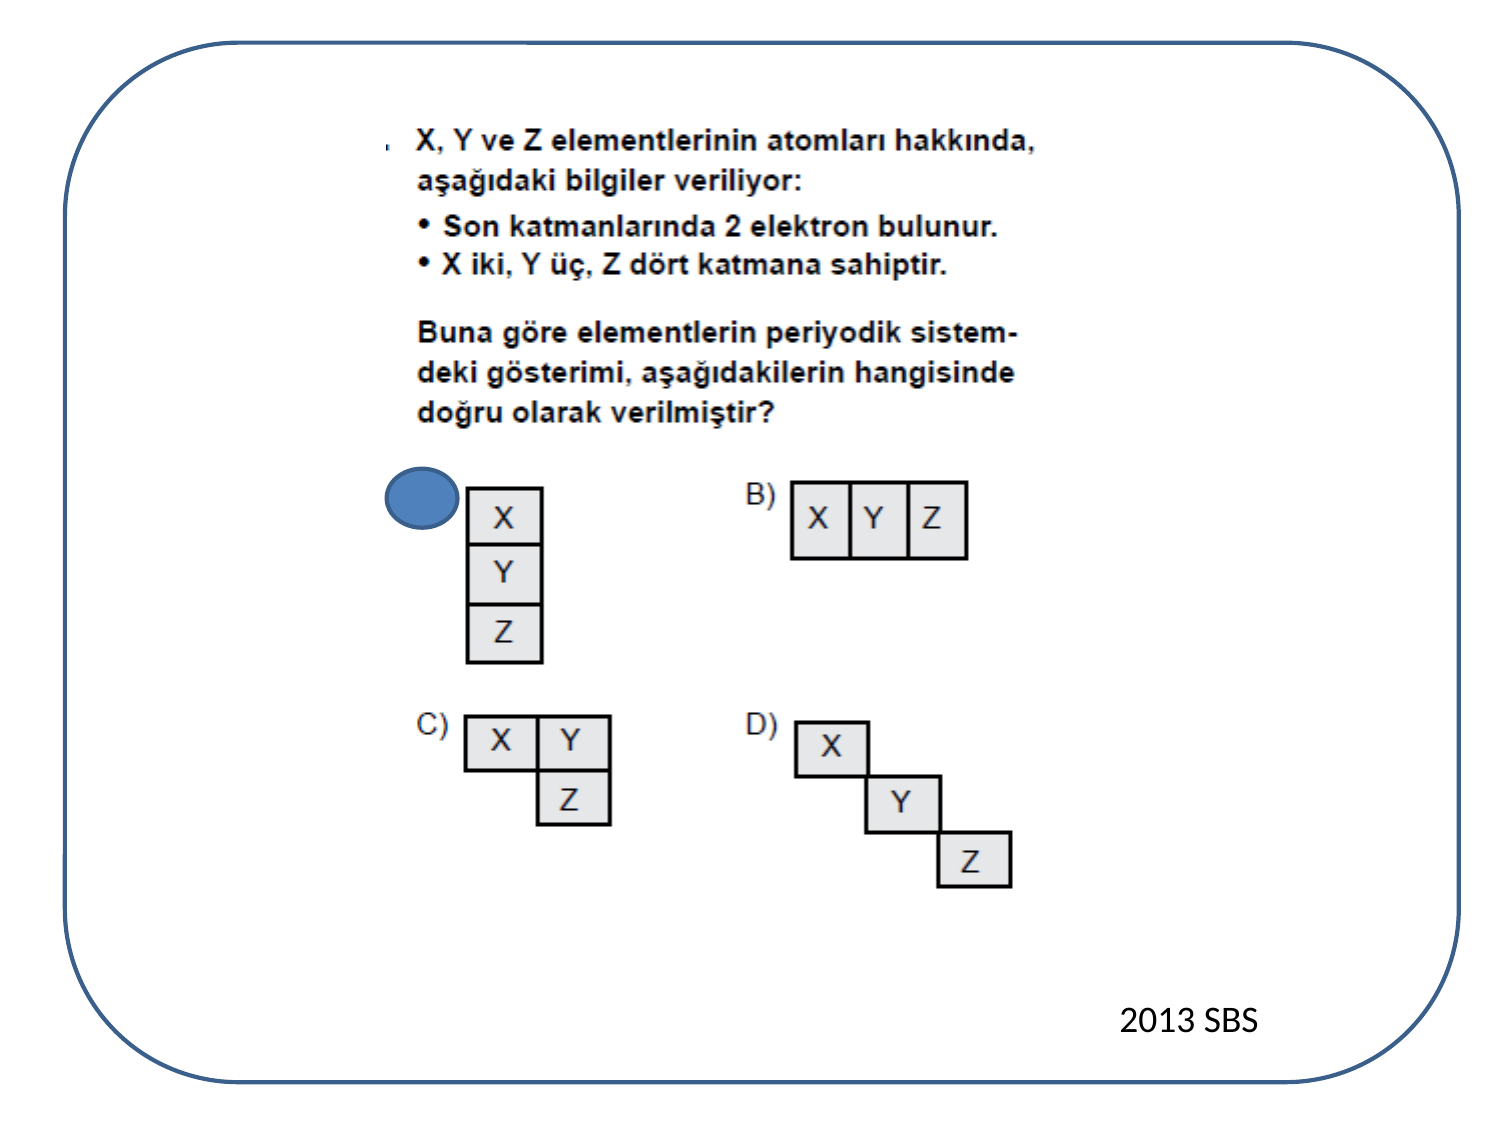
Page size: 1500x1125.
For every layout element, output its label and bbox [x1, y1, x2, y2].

picture [386, 105, 1057, 912]
text_box [62, 40, 1461, 1085]
